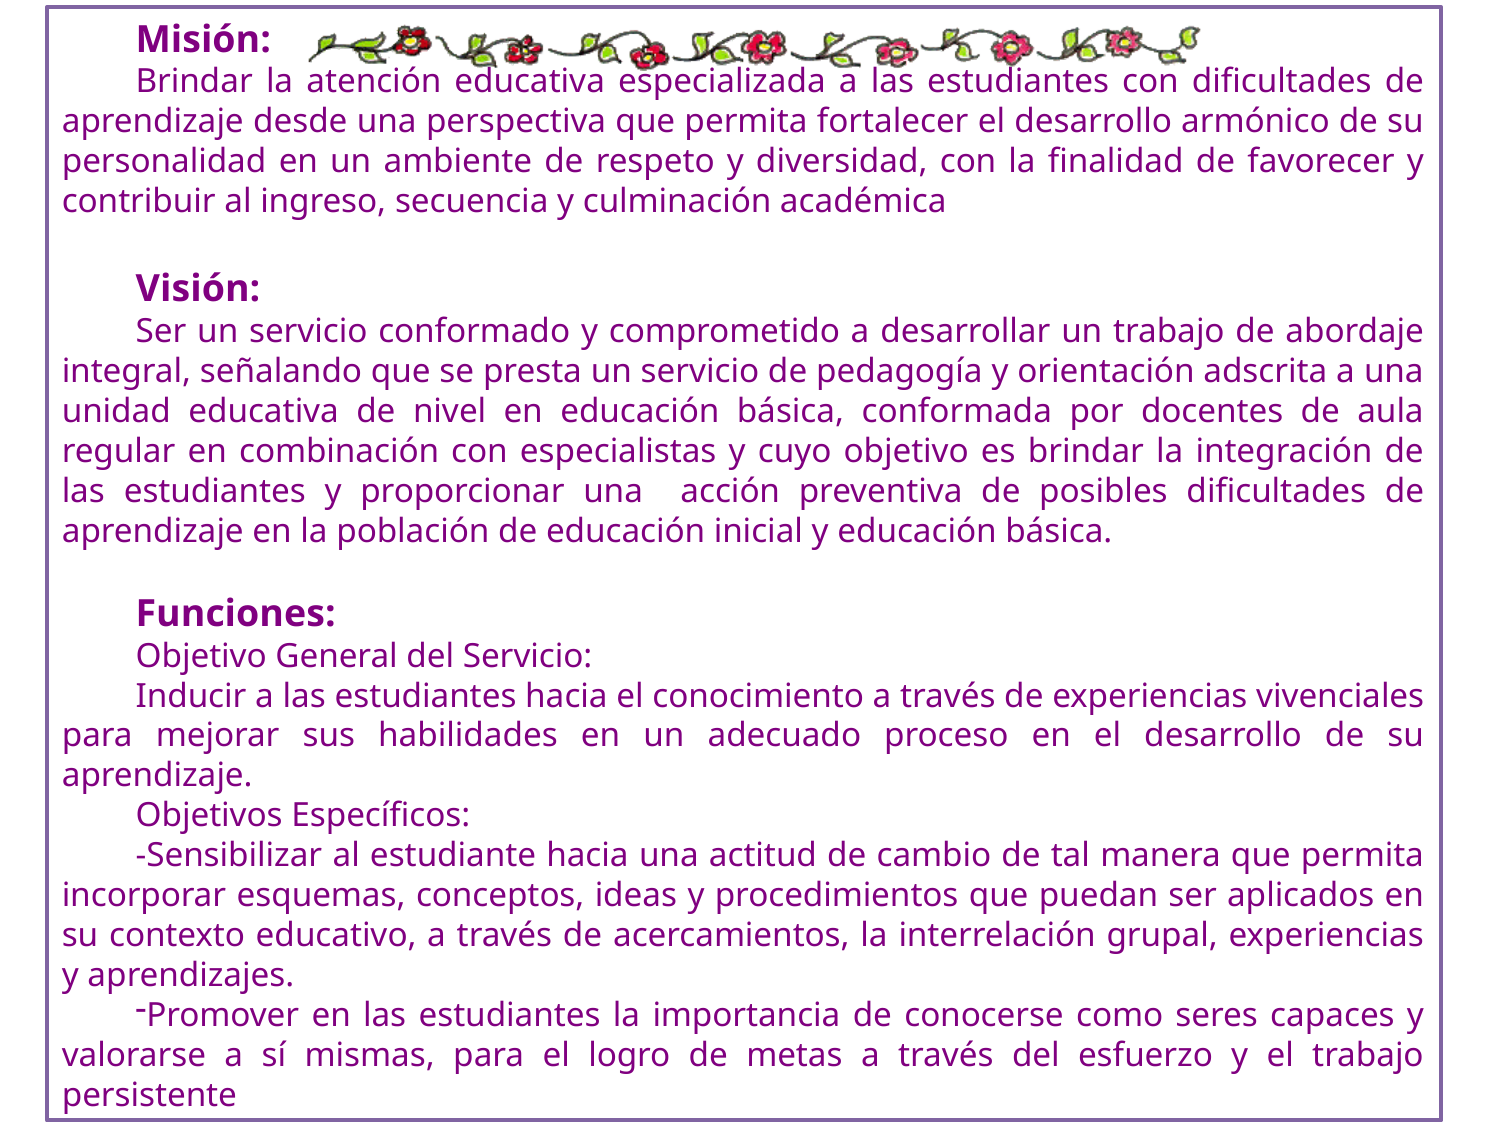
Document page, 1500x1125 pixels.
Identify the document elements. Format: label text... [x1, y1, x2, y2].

text_box Misión: Brindar la atención educativa especializada a las estudiantes con dificultades de aprendizaje desde una perspectiva que permita fortalecer el desarrollo armónico de su personalidad en un ambiente de respeto y diversidad, con la finalidad de favorecer y contribuir al ingreso, secuencia y culminación académica Visión: Ser un servicio conformado y comprometido a desarrollar un trabajo de abordaje integral, señalando que se presta un servicio de pedagogía y orientación adscrita a una unidad educativa de nivel en educación básica, conformada por docentes de aula regular en combinación con especialistas y cuyo objetivo es brindar la integración de las estudiantes y proporcionar una acción preventiva de posibles dificultades de aprendizaje en la población de educación inicial y educación básica. Funciones: Objetivo General del Servicio: Inducir a las estudiantes hacia el conocimiento a través de experiencias vivenciales para mejorar sus habilidades en un adecuado proceso en el desarrollo de su aprendizaje. Objetivos Específicos: -Sensibilizar al estudiante hacia una actitud de cambio de tal manera que permita incorporar esquemas, conceptos, ideas y procedimientos que puedan ser aplicados en su contexto educativo, a través de acercamientos, la interrelación grupal, experiencias y aprendizajes. Promover en las estudiantes la importancia de conocerse como seres capaces y valorarse a sí mismas, para el logro de metas a través del esfuerzo y el trabajo persistente [45, 5, 1443, 1122]
picture [304, 23, 1204, 71]
